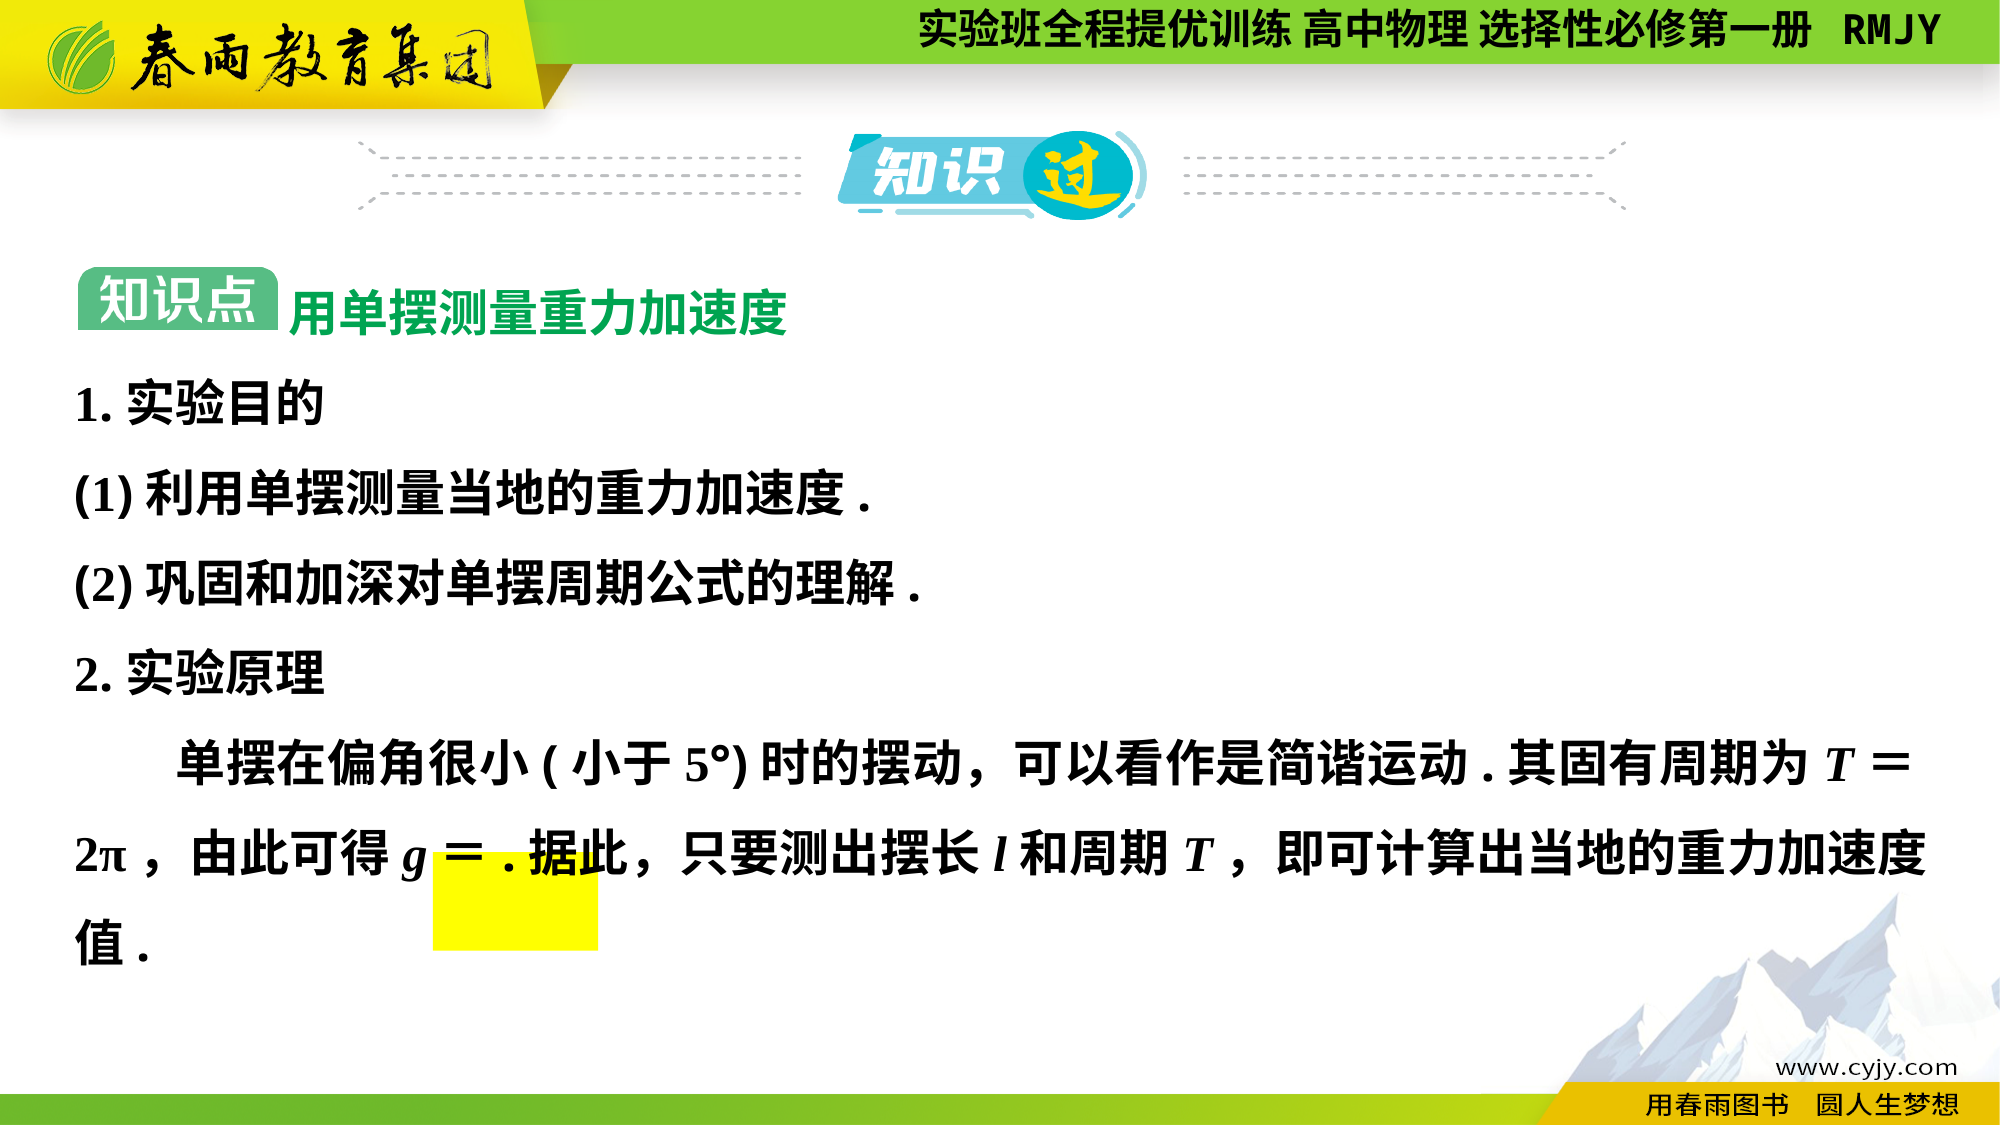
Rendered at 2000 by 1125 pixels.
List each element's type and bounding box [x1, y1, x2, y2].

text_box [432, 852, 599, 951]
picture [0, 0, 2000, 1125]
